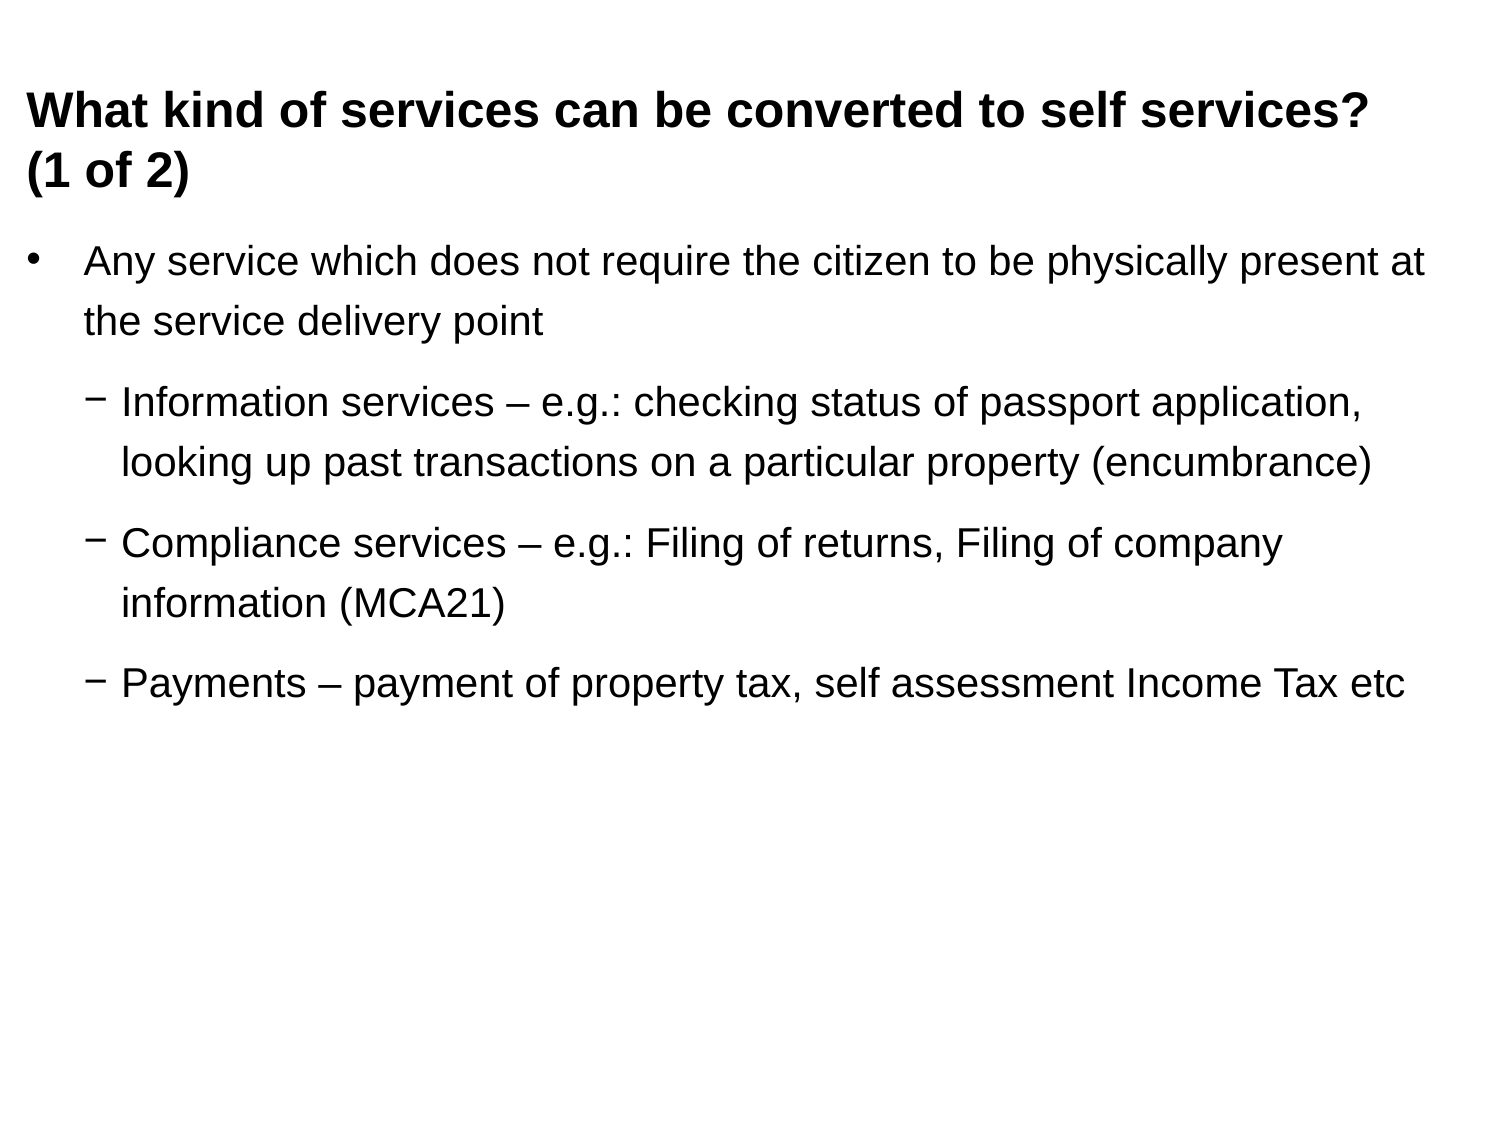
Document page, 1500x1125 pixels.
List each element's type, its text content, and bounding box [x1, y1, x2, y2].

title What kind of services can be converted to self services? (1 of 2) [26, 77, 1386, 223]
list Any service which does not require the citizen to be physically present at the service delivery point Information services – e.g.: checking status of passport application, looking up past transactions on a particular property (encumbrance) Compliance services – e.g.: Filing of returns, Filing of company information (MCA21) Payments – payment of property tax, self assessment Income Tax etc [26, 223, 1474, 1037]
